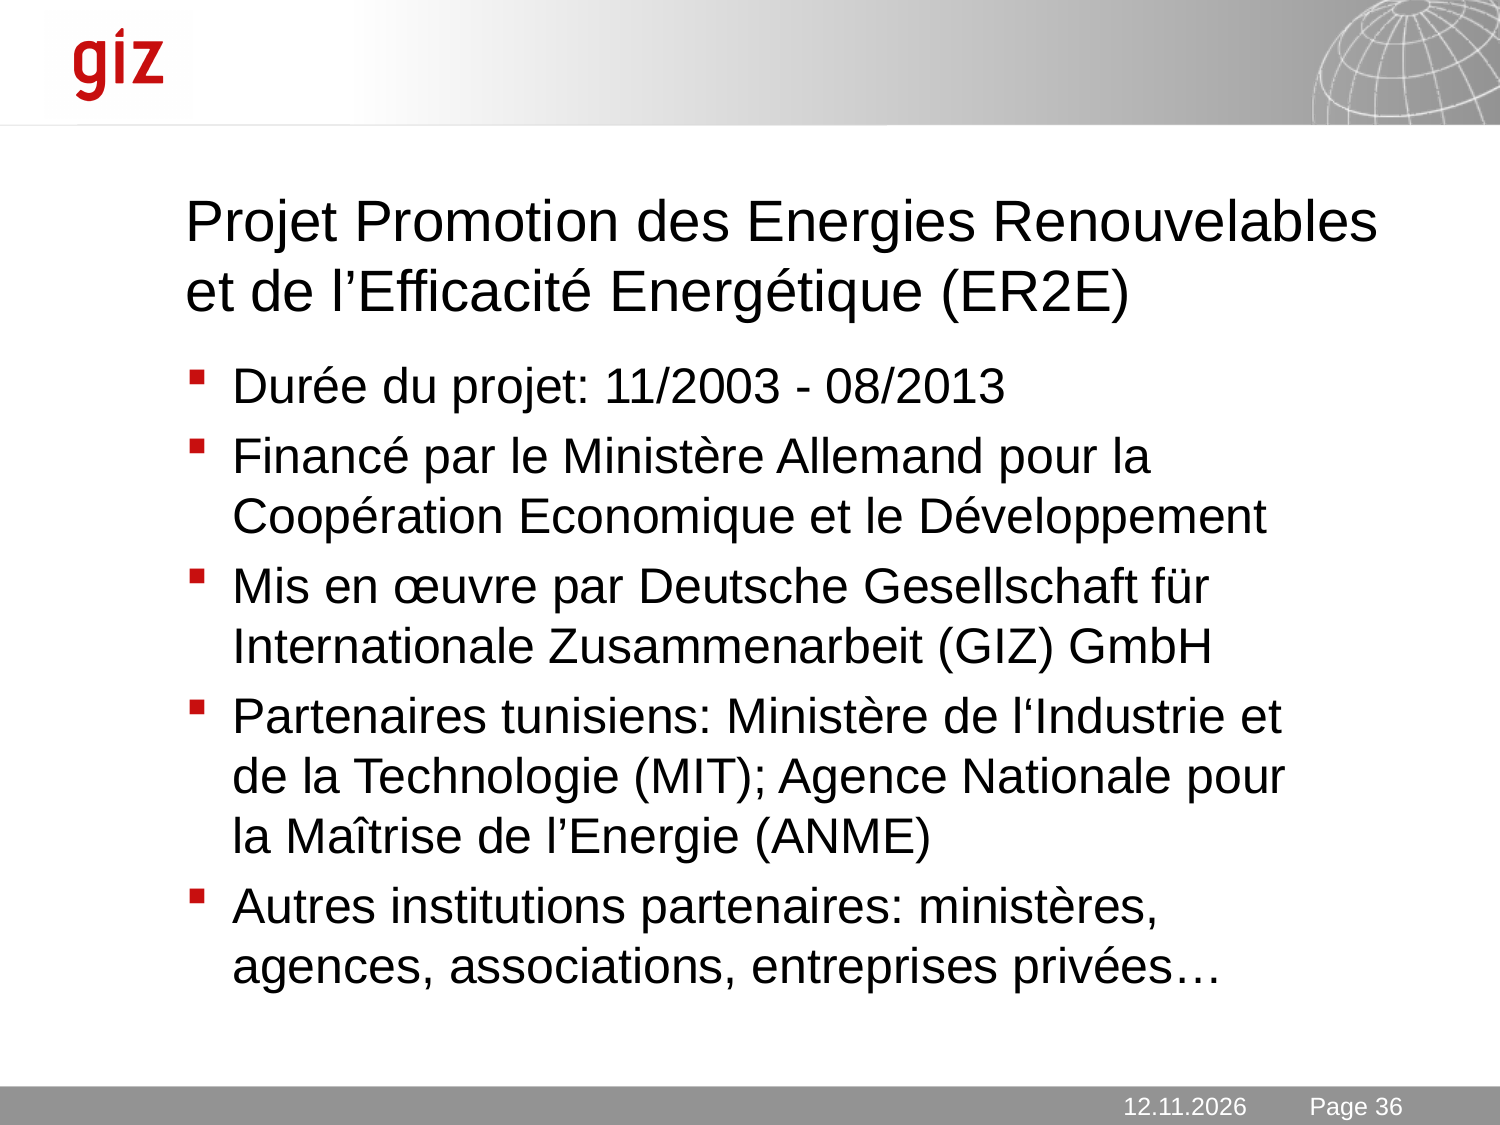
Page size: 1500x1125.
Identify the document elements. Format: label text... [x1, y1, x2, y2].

picture [44, 10, 193, 119]
list Durée du projet: 11/2003 - 08/2013 Financé par le Ministère Allemand pour la Coopération Economique et le Développement Mis en œuvre par Deutsche Gesellschaft für Internationale Zusammenarbeit (GIZ) GmbH Partenaires tunisiens: Ministère de l‘Industrie et de la Technologie (MIT); Agence Nationale pour la Maîtrise de l’Energie (ANME) Autres institutions partenaires: ministères, agences, associations, entreprises privées… [170, 345, 1325, 1021]
picture [1311, 0, 1500, 125]
title Projet Promotion des Energies Renouvelables et de l’Efficacité Energétique (ER2E) [170, 175, 1427, 334]
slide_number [1108, 1082, 1322, 1125]
